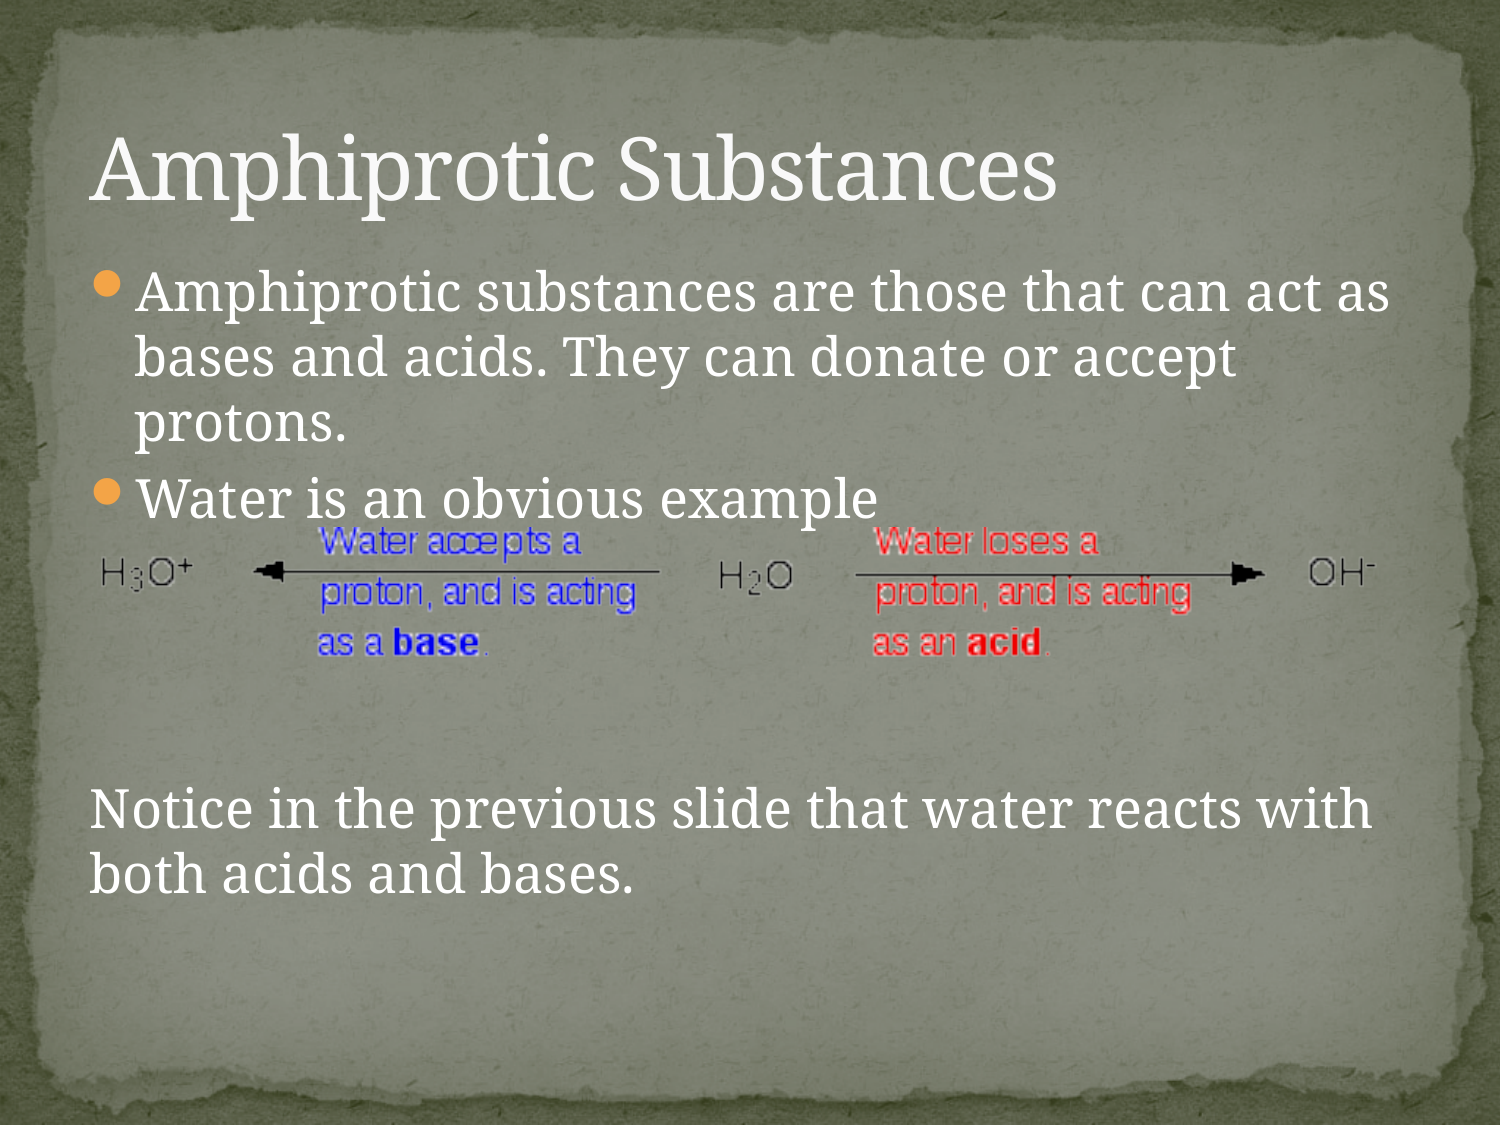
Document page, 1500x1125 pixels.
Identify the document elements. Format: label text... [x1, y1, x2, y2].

title Amphiprotic Substances [74, 24, 1425, 225]
list Amphiprotic substances are those that can act as bases and acids. They can donate or accept protons. Water is an obvious example Notice in the previous slide that water reacts with both acids and bases. [75, 249, 1425, 1000]
picture [100, 527, 1387, 683]
